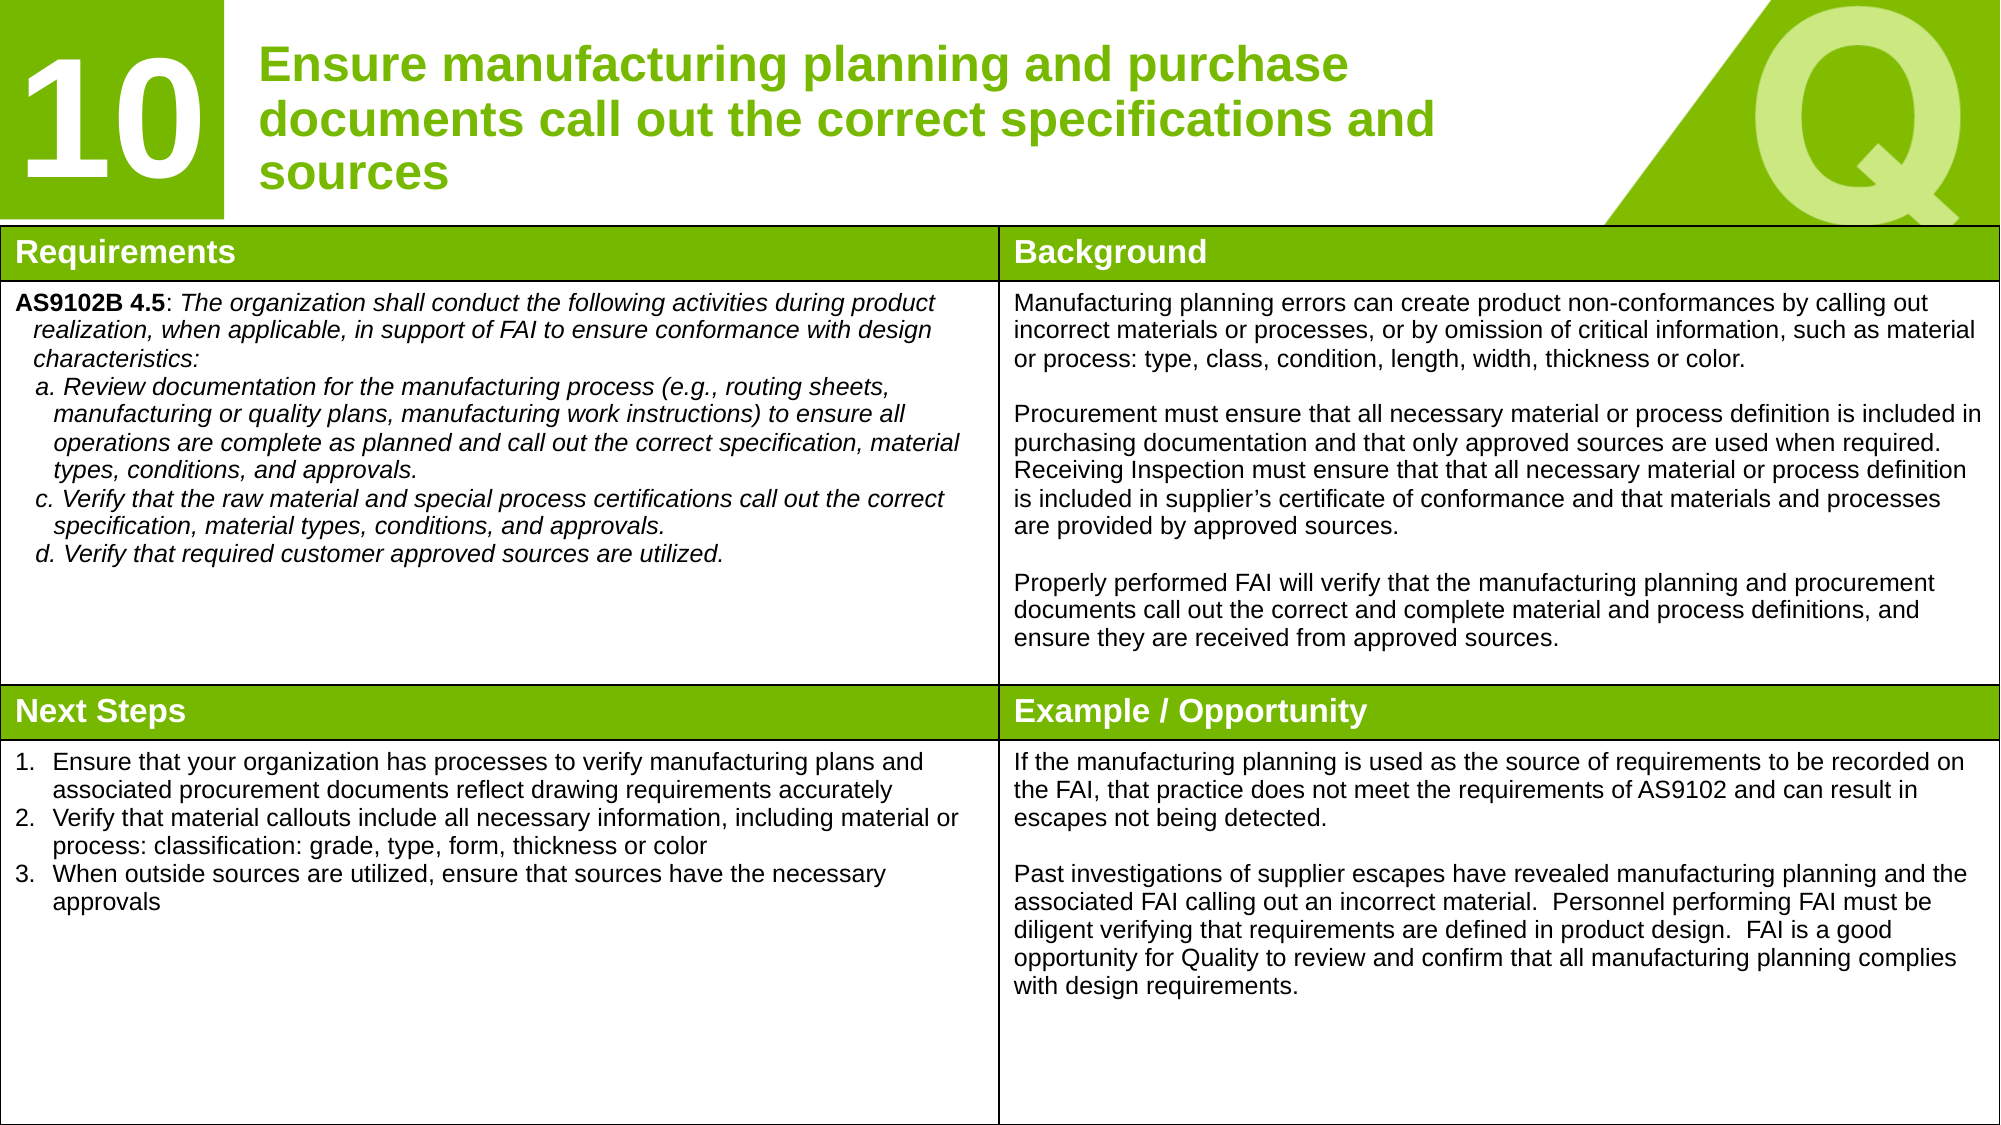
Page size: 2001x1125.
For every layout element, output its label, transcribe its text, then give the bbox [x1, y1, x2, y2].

table_cell Manufacturing planning errors can create product non-conformances by calling out incorrect materials or processes, or by omission of critical information, such as material or process: type, class, condition, length, width, thickness or color. Procurement must ensure that all necessary material or process definition is included in purchasing documentation and that only approved sources are used when required. Receiving Inspection must ensure that that all necessary material or process definition is included in supplier’s certificate of conformance and that materials and processes are provided by approved sources. Properly performed FAI will verify that the manufacturing planning and procurement documents call out the correct and complete material and process definitions, and ensure they are received from approved sources. [1000, 282, 1999, 684]
table_cell Example / Opportunity [1000, 686, 1999, 739]
table_cell Next Steps [1, 686, 998, 739]
table_header Background [1000, 227, 1999, 280]
picture [0, 0, 2000, 225]
table_cell Ensure that your organization has processes to verify manufacturing plans and associated procurement documents reflect drawing requirements accurately Verify that material callouts include all necessary information, including material or process: classification: grade, type, form, thickness or color When outside sources are utilized, ensure that sources have the necessary approvals [1, 741, 998, 1124]
text_box 10 [0, 0, 225, 220]
title Ensure manufacturing planning and purchase documents call out the correct specifications and sources [243, 28, 1630, 212]
table_cell If the manufacturing planning is used as the source of requirements to be recorded on the FAI, that practice does not meet the requirements of AS9102 and can result in escapes not being detected. Past investigations of supplier escapes have revealed manufacturing planning and the associated FAI calling out an incorrect material. Personnel performing FAI must be diligent verifying that requirements are defined in product design. FAI is a good opportunity for Quality to review and confirm that all manufacturing planning complies with design requirements. [1000, 741, 1999, 1124]
table_header Requirements [1, 227, 998, 280]
table_cell AS9102B 4.5: The organization shall conduct the following activities during product realization, when applicable, in support of FAI to ensure conformance with design characteristics: a. Review documentation for the manufacturing process (e.g., routing sheets, manufacturing or quality plans, manufacturing work instructions) to ensure all operations are complete as planned and call out the correct specification, material types, conditions, and approvals. c. Verify that the raw material and special process certifications call out the correct specification, material types, conditions, and approvals. d. Verify that required customer approved sources are utilized. [1, 282, 998, 684]
